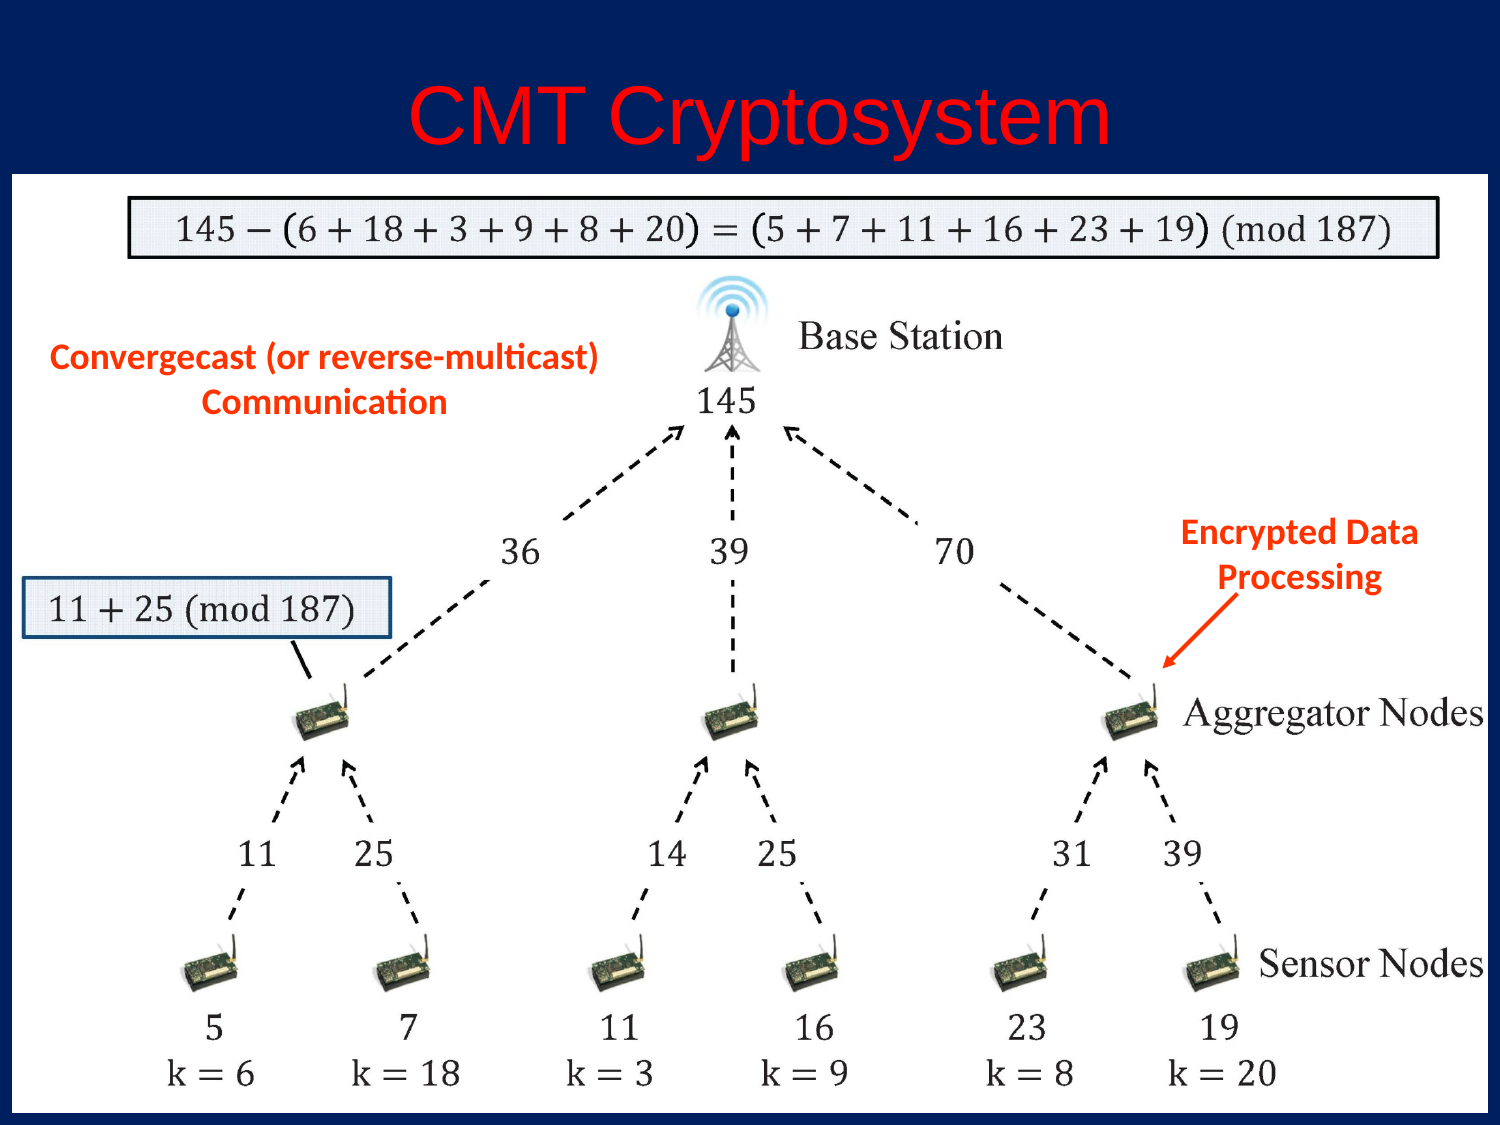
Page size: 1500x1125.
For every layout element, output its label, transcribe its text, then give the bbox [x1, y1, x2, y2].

picture [12, 174, 1488, 1113]
title CMT Cryptosystem [44, 36, 1456, 173]
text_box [1162, 593, 1238, 669]
